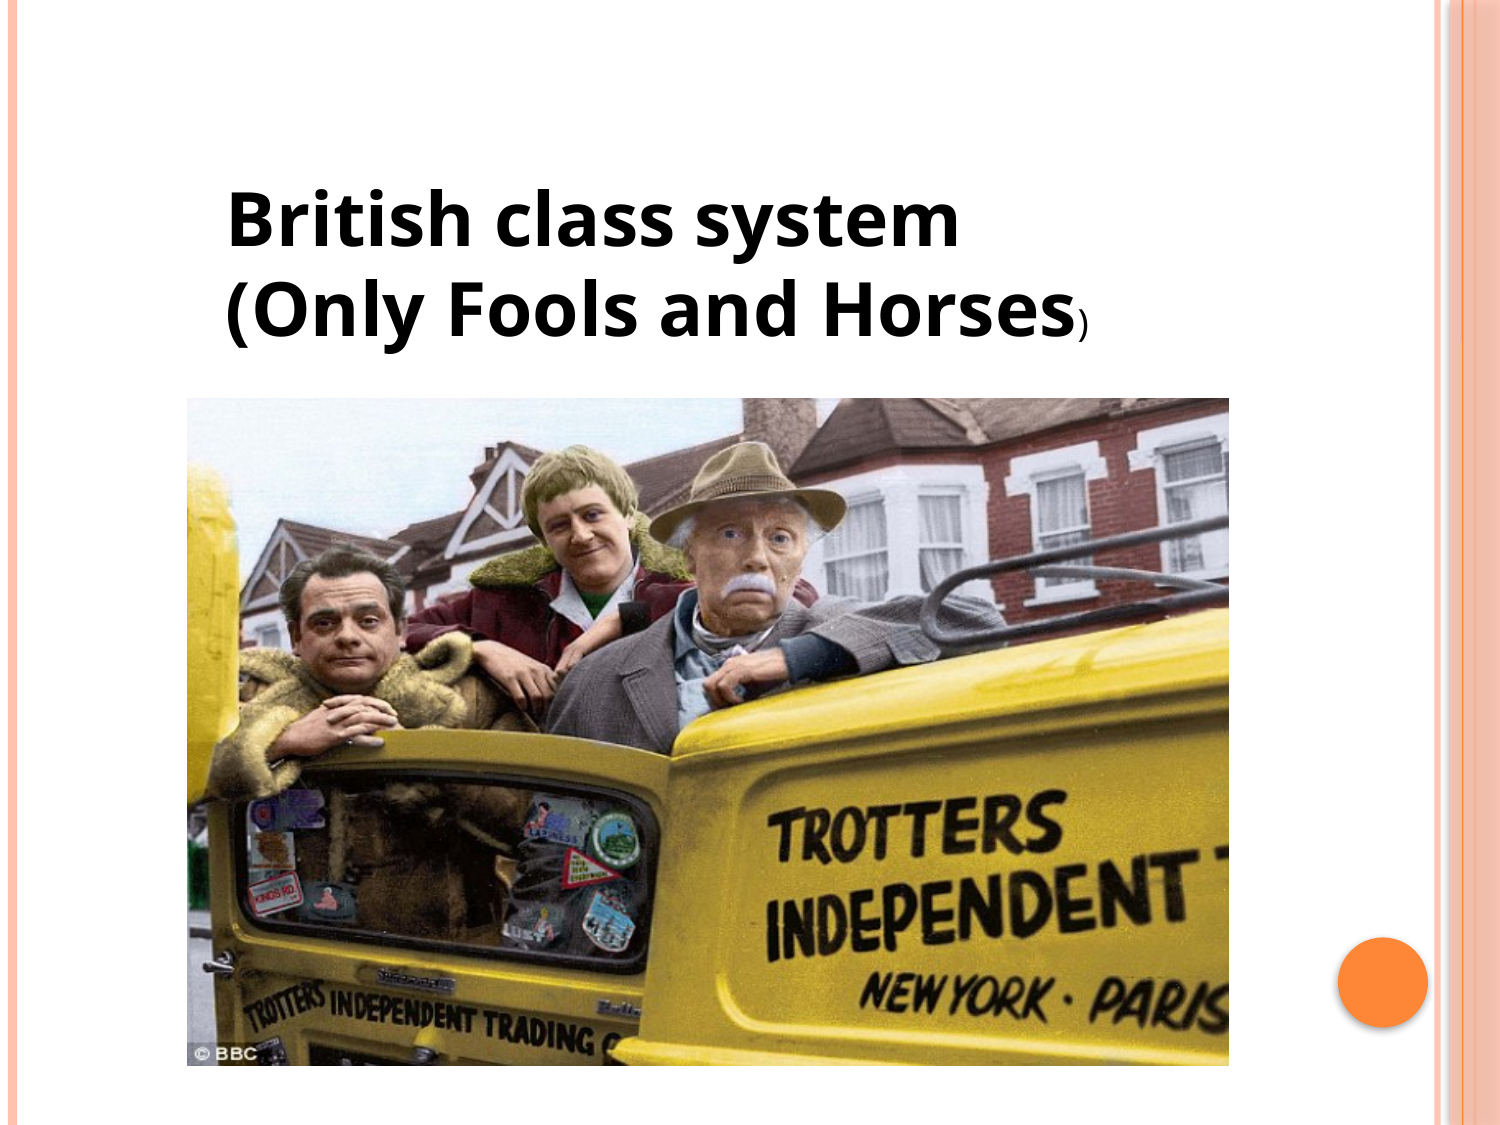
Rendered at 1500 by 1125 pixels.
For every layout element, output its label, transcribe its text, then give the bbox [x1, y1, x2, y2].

text_box British class system (Only Fools and Horses) [210, 163, 1184, 359]
picture [186, 397, 1230, 1067]
